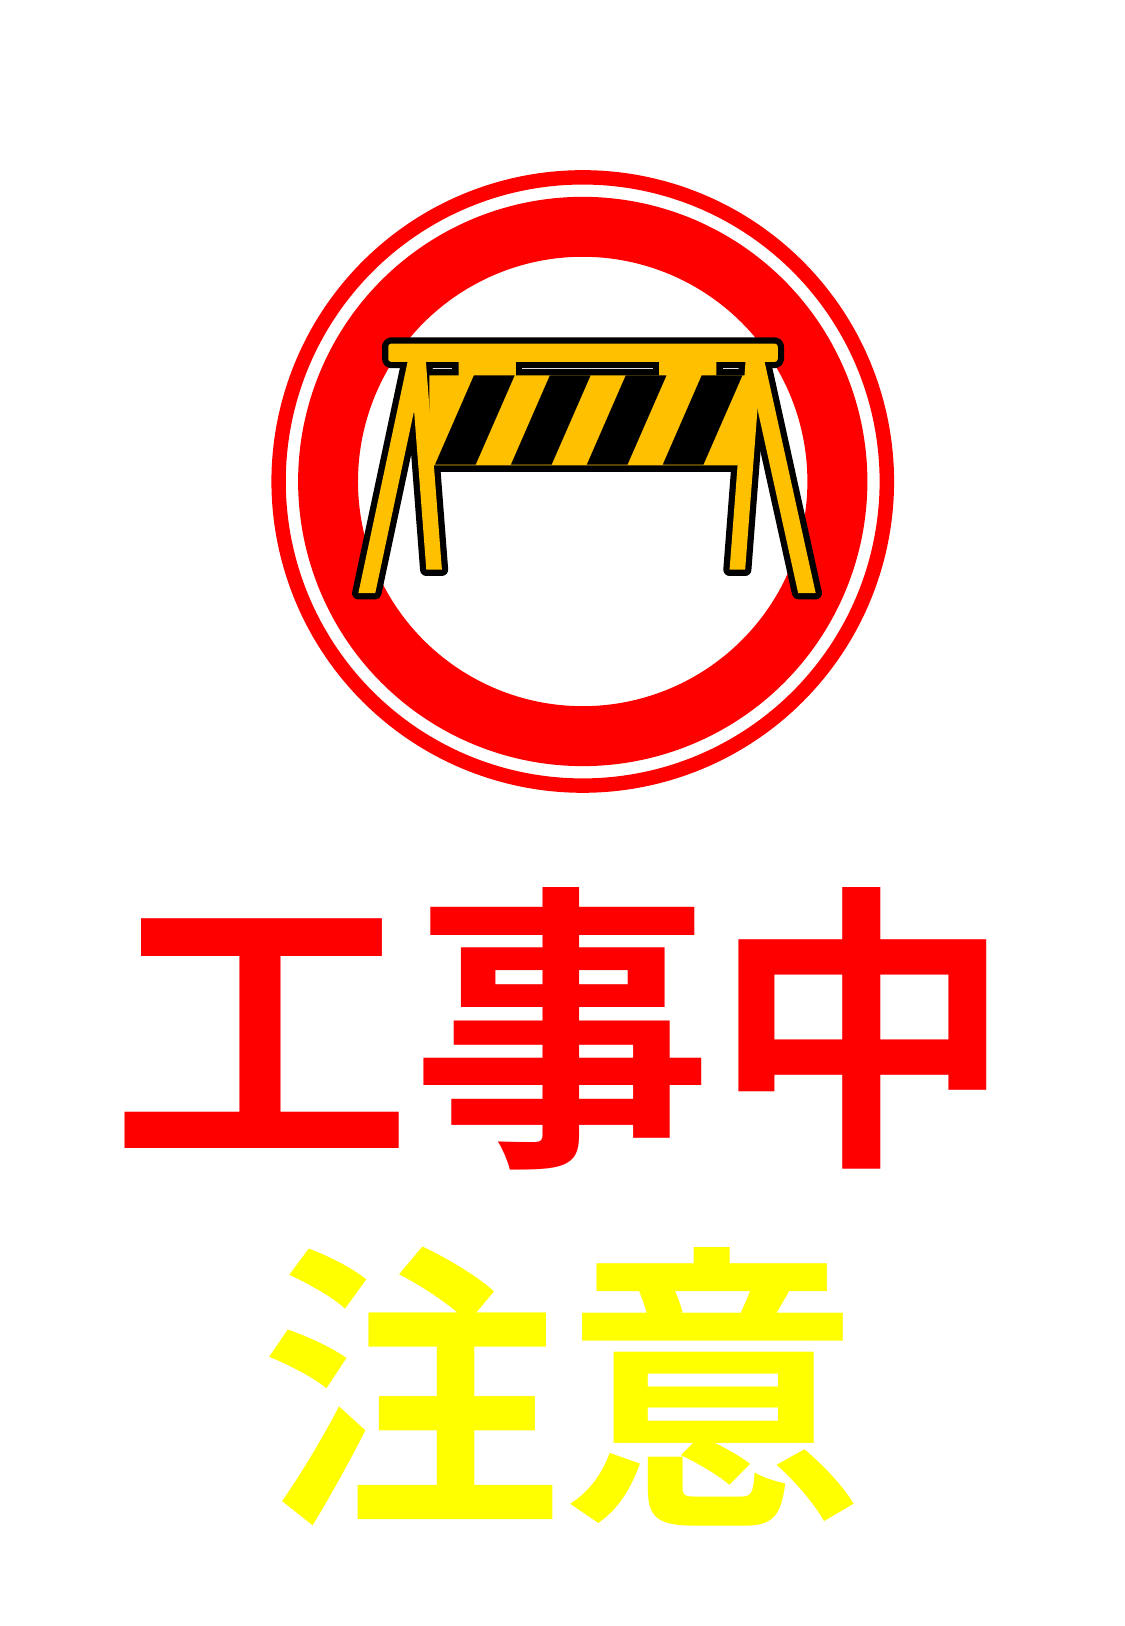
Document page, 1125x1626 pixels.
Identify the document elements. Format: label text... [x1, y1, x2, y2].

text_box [271, 169, 895, 794]
text_box 工事中 注意 [0, 834, 1125, 1570]
